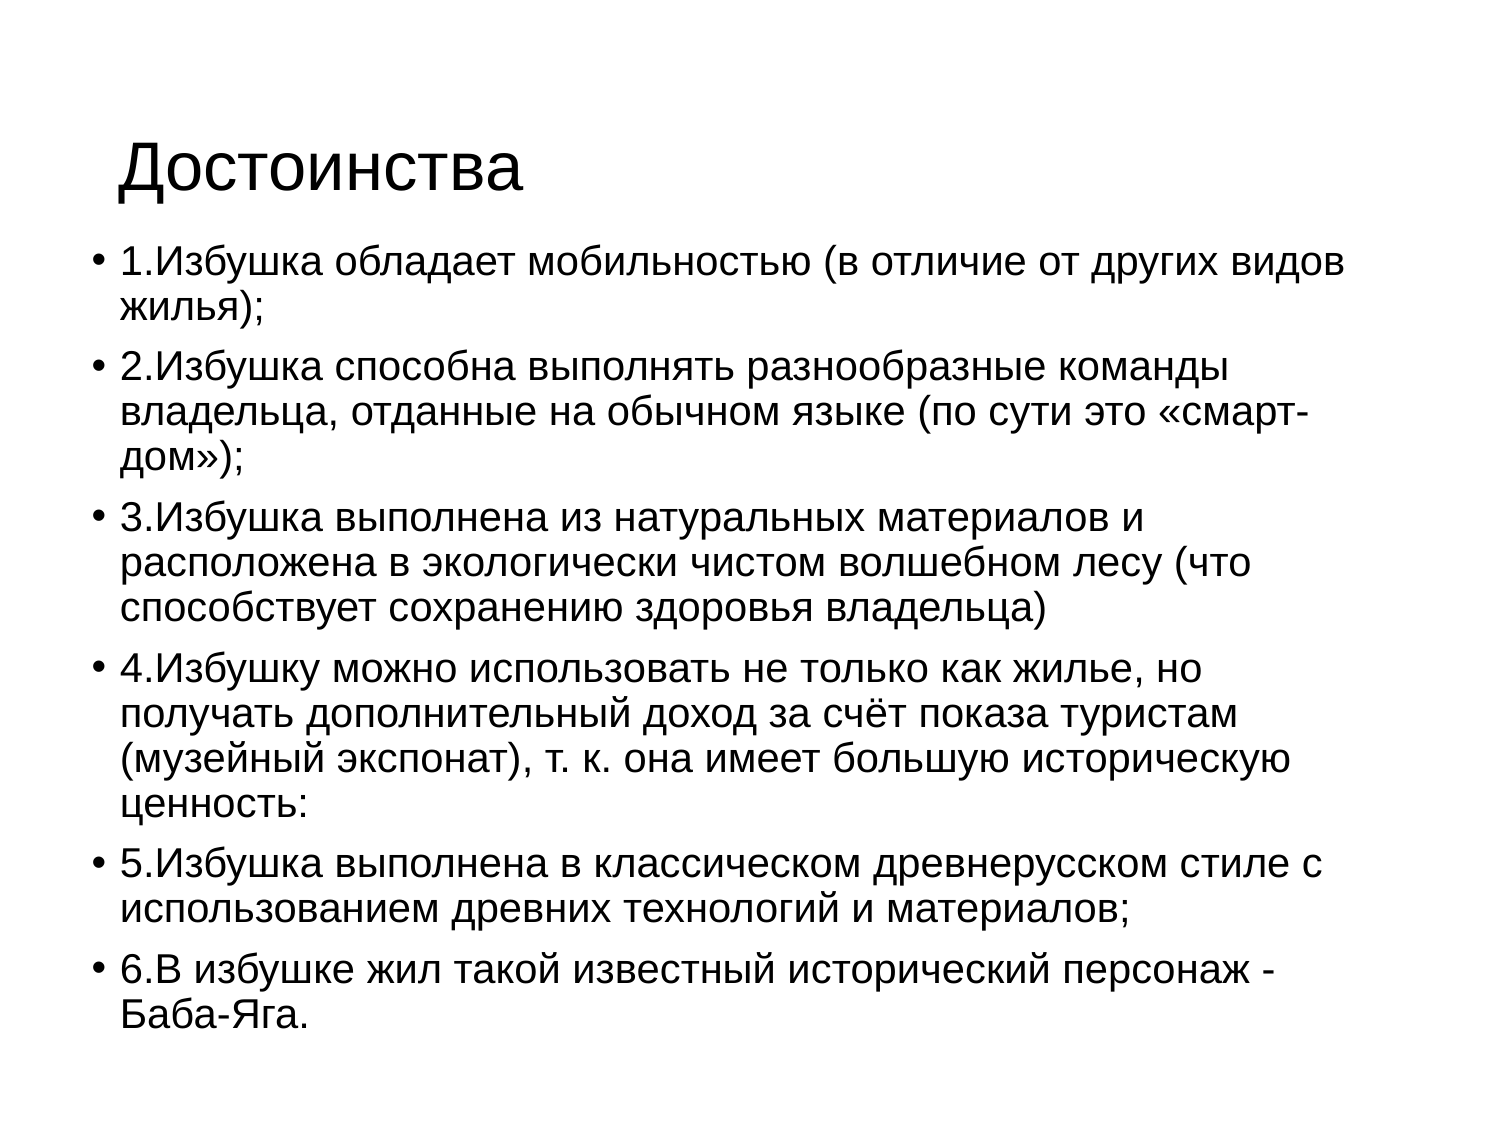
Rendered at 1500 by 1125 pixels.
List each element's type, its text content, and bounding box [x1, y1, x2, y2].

title Достоинства [103, 59, 1397, 231]
list 1.Избушка обладает мобильностью (в отличие от других видов жилья); 2.Избушка способна выполнять разнообразные команды владельца, отданные на обычном языке (по сути это «смарт-дом»); 3.Избушка выполнена из натуральных материалов и расположена в экологически чистом волшебном лесу (что способствует сохранению здоровья владельца) 4.Избушку можно использовать не только как жилье, но получать дополнительный доход за счёт показа туристам (музейный экспонат), т. к. она имеет большую историческую ценность: 5.Избушка выполнена в классическом древнерусском стиле с использованием древних технологий и материалов; 6.В избушке жил такой известный исторический персонаж - Баба-Яга. [76, 231, 1397, 1014]
